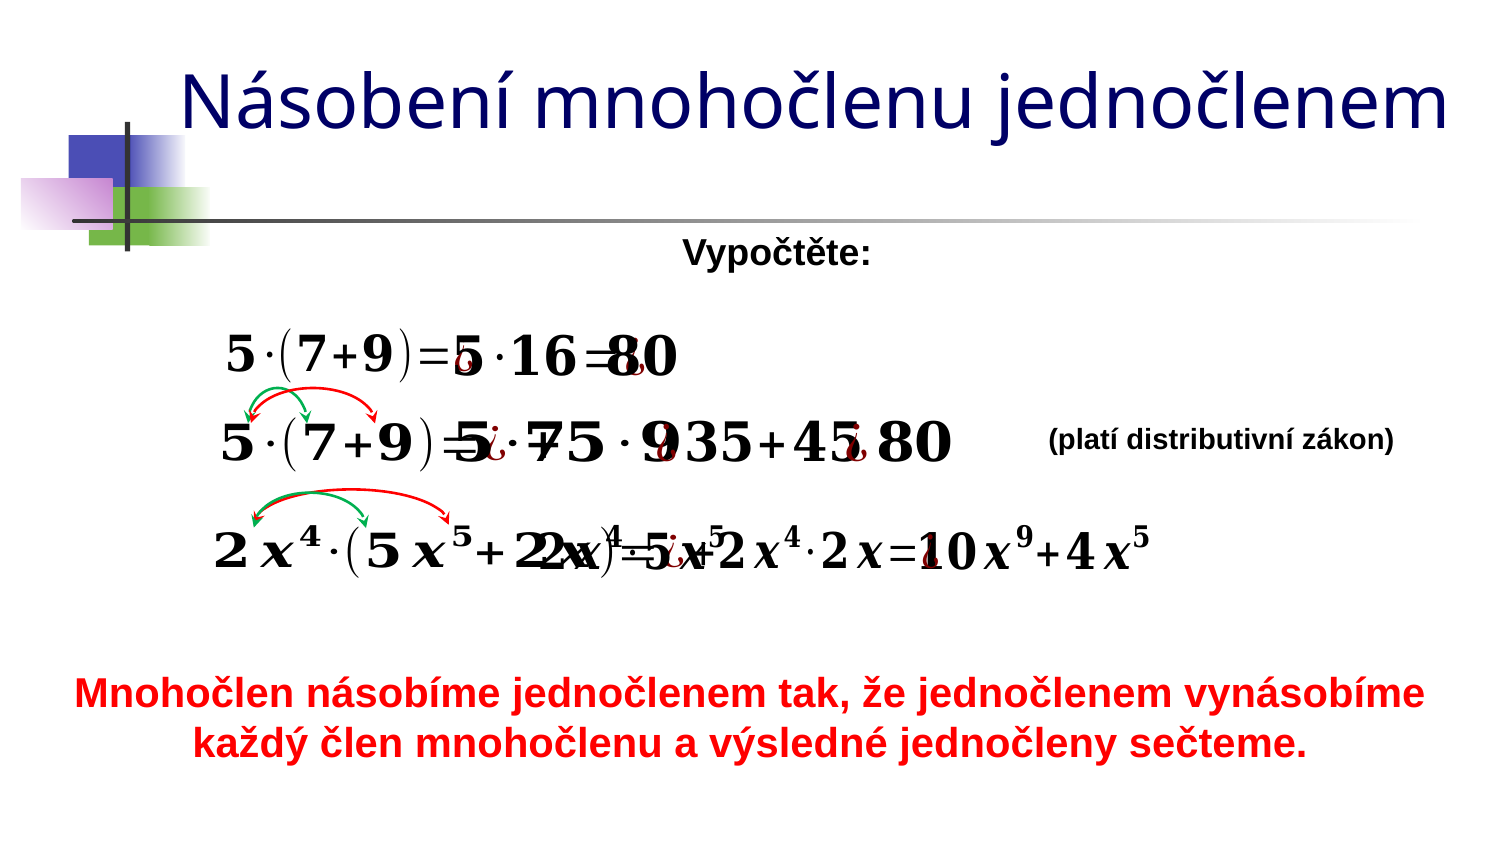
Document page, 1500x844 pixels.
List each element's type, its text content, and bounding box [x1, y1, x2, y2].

text_box [243, 409, 263, 424]
text_box [248, 387, 378, 424]
text_box Mnohočlen násobíme jednočlenem tak, že jednočlenem vynásobíme každý člen mnohočlenu a výsledné jednočleny sečteme. [0, 658, 1500, 773]
text_box (platí distributivní zákon) [1033, 413, 1447, 463]
text_box [250, 387, 288, 413]
text_box Vypočtěte: [615, 220, 939, 281]
text_box [251, 492, 369, 529]
text_box [313, 489, 450, 525]
title Násobení mnohočlenu jednočlenem [129, 8, 1500, 189]
